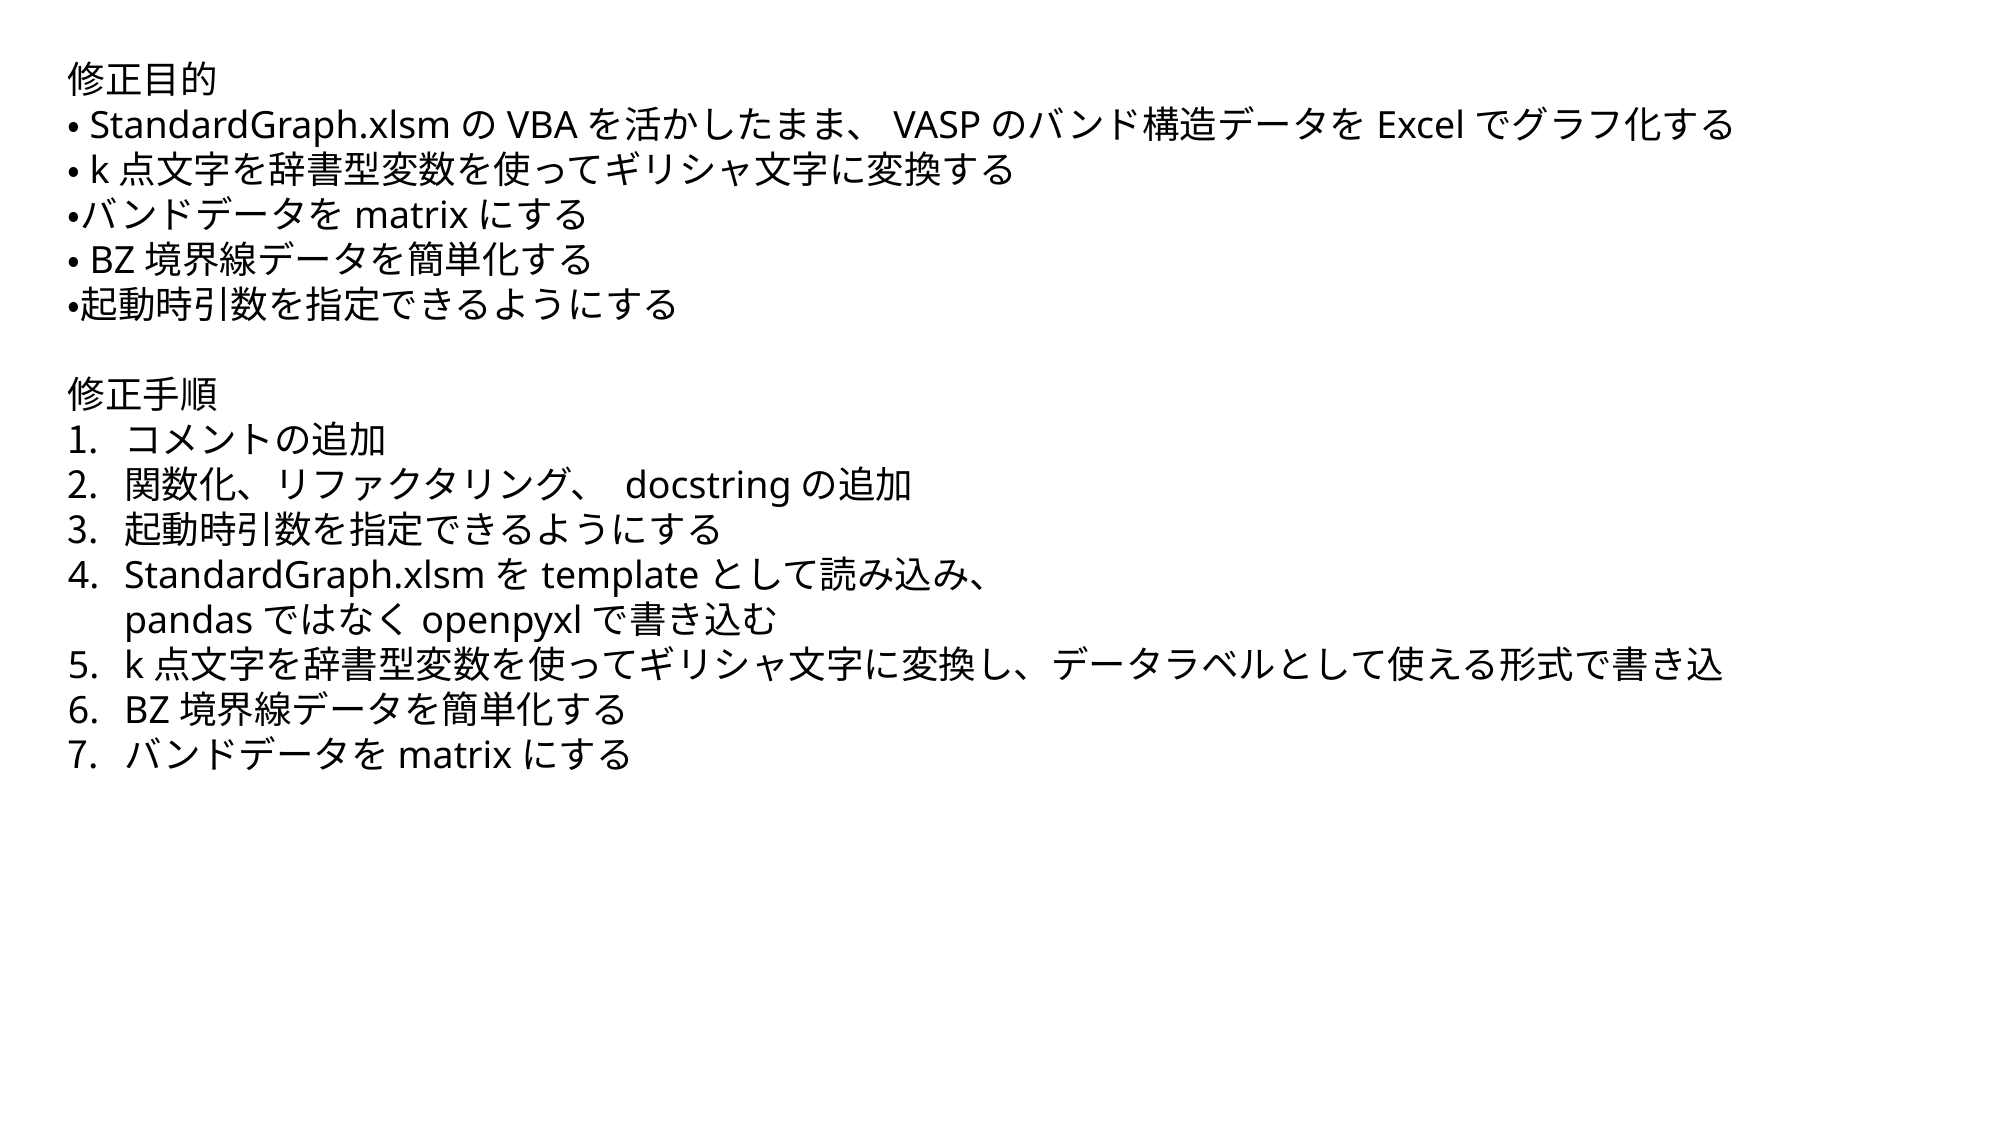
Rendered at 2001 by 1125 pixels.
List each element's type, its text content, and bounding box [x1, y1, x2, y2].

text_box 修正目的 ・StandardGraph.xlsmのVBAを活かしたまま、VASPのバンド構造データをExcelでグラフ化する ・k点文字を辞書型変数を使ってギリシャ文字に変換する ・バンドデータをmatrixにする ・BZ境界線データを簡単化する ・起動時引数を指定できるようにする 修正手順 コメントの追加 関数化、リファクタリング、 docstringの追加 起動時引数を指定できるようにする StandardGraph.xlsmをtemplateとして読み込み、 pandasではなくopenpyxlで書き込む k点文字を辞書型変数を使ってギリシャ文字に変換し、データラベルとして使える形式で書き込 BZ境界線データを簡単化する バンドデータをmatrixにする [53, 48, 1860, 784]
